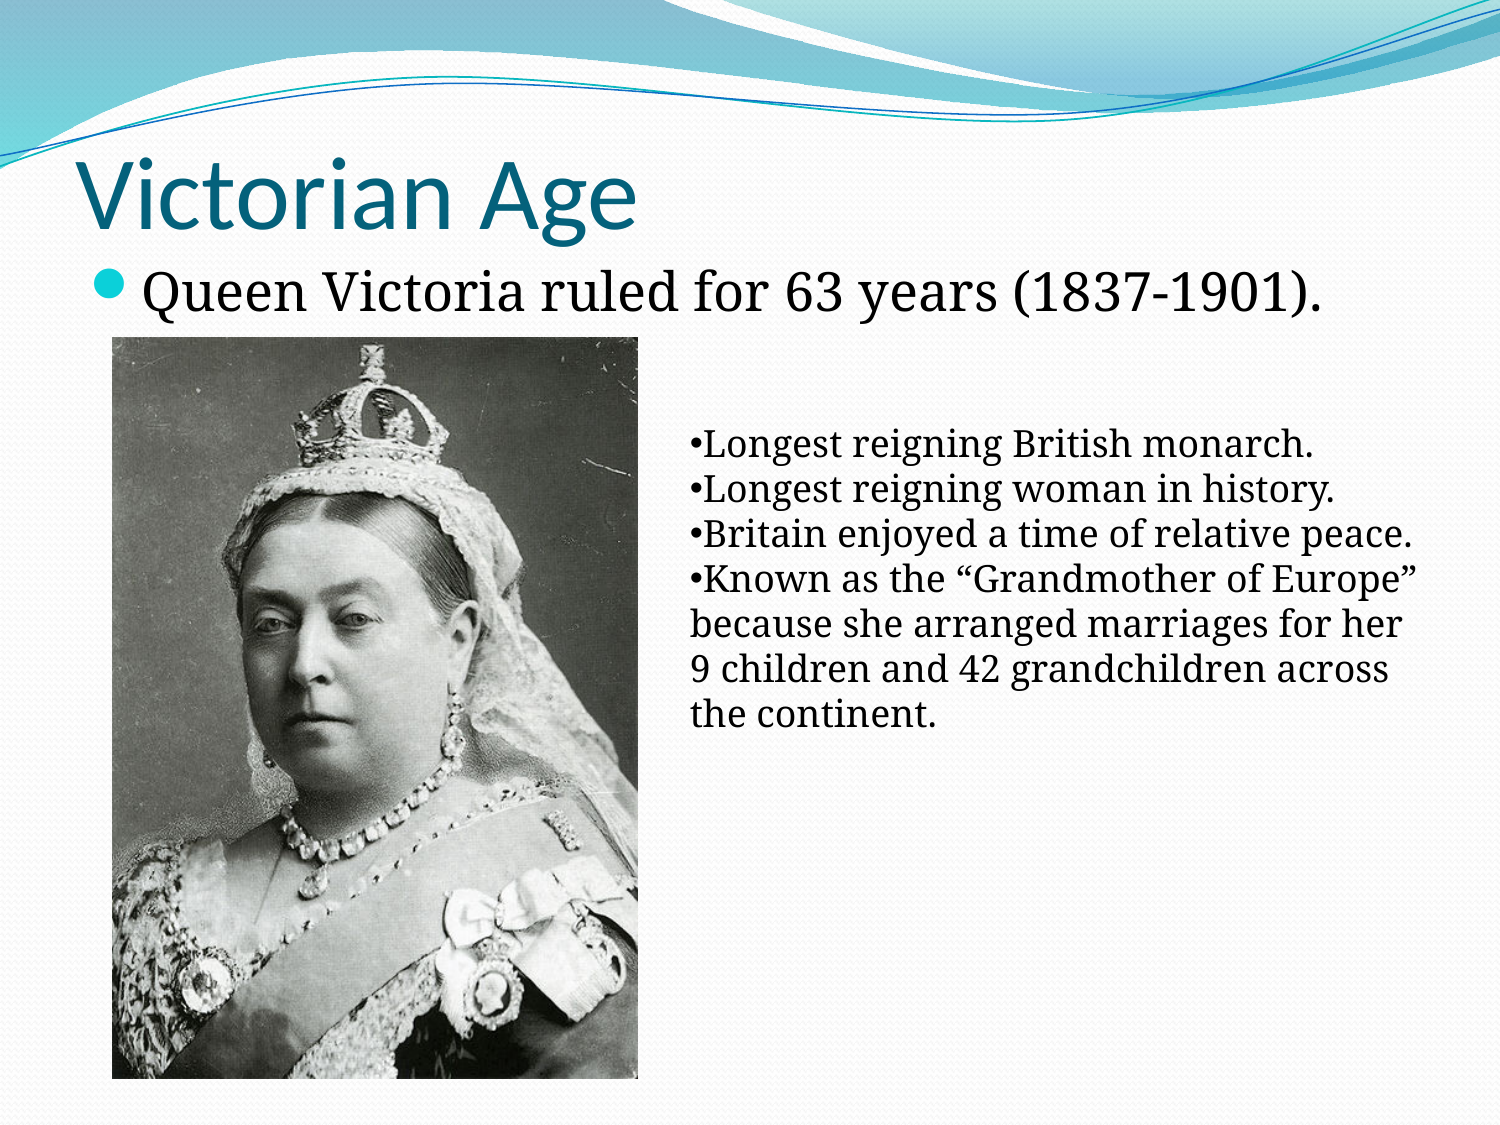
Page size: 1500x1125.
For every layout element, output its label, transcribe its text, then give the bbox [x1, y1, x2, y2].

picture [112, 337, 638, 1079]
text_box Longest reigning British monarch. Longest reigning woman in history. Britain enjoyed a time of relative peace. Known as the “Grandmother of Europe” because she arranged marriages for her 9 children and 42 grandchildren across the continent. [674, 412, 1438, 743]
list Queen Victoria ruled for 63 years (1837-1901). [75, 249, 1425, 1038]
title Victorian Age [75, 62, 1425, 249]
